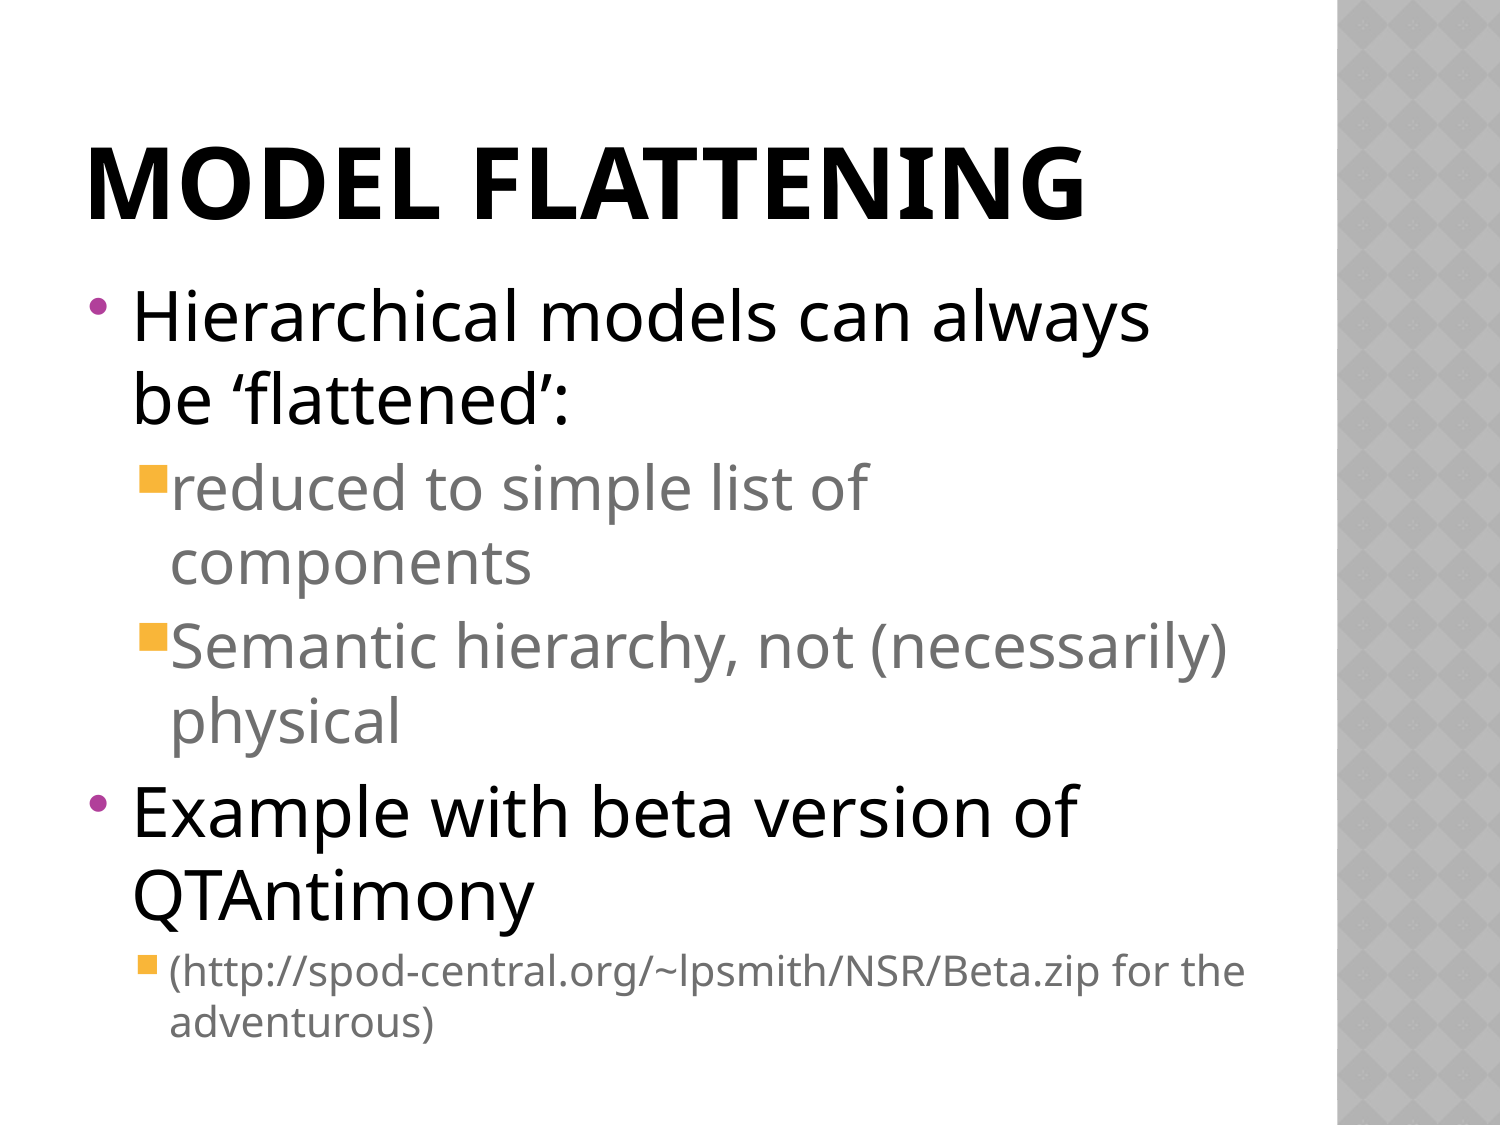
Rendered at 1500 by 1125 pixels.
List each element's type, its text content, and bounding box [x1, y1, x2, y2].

title Model flattening [75, 52, 1263, 240]
list Hierarchical models can always be ‘flattened’: reduced to simple list of components Semantic hierarchy, not (necessarily) physical Example with beta version of QTAntimony (http://spod-central.org/~lpsmith/NSR/Beta.zip for the adventurous) [75, 264, 1263, 1059]
